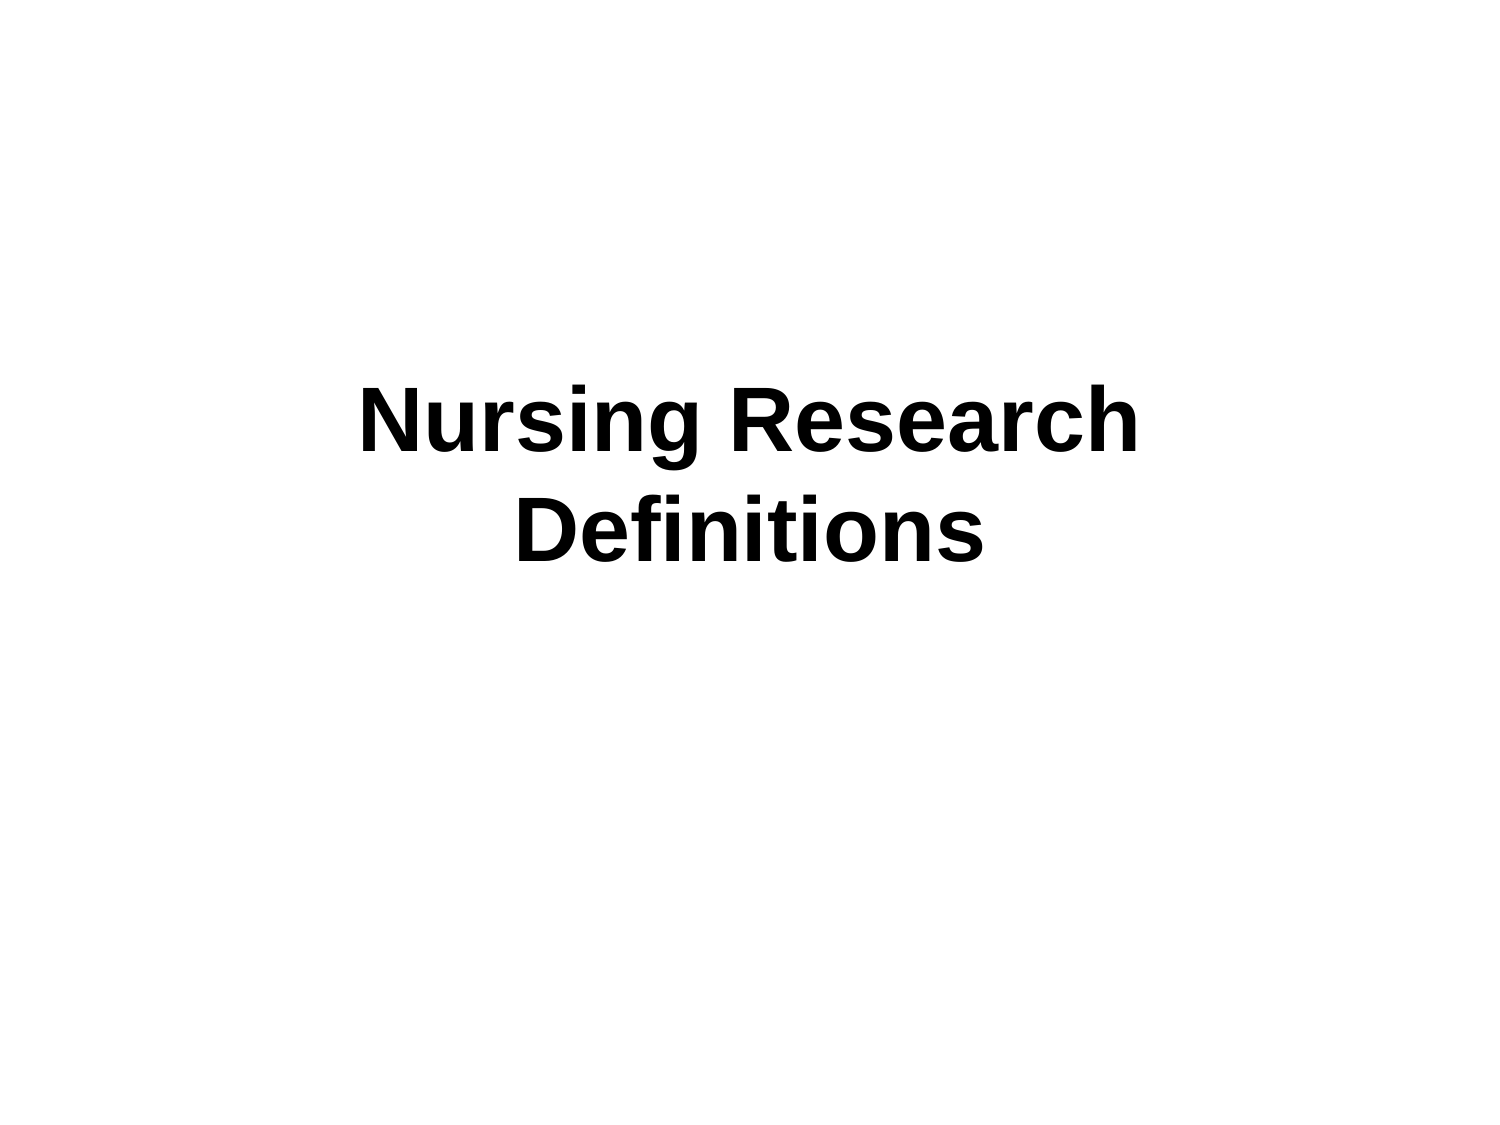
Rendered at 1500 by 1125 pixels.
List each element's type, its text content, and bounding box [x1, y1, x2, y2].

title Nursing Research Definitions [112, 349, 1388, 591]
